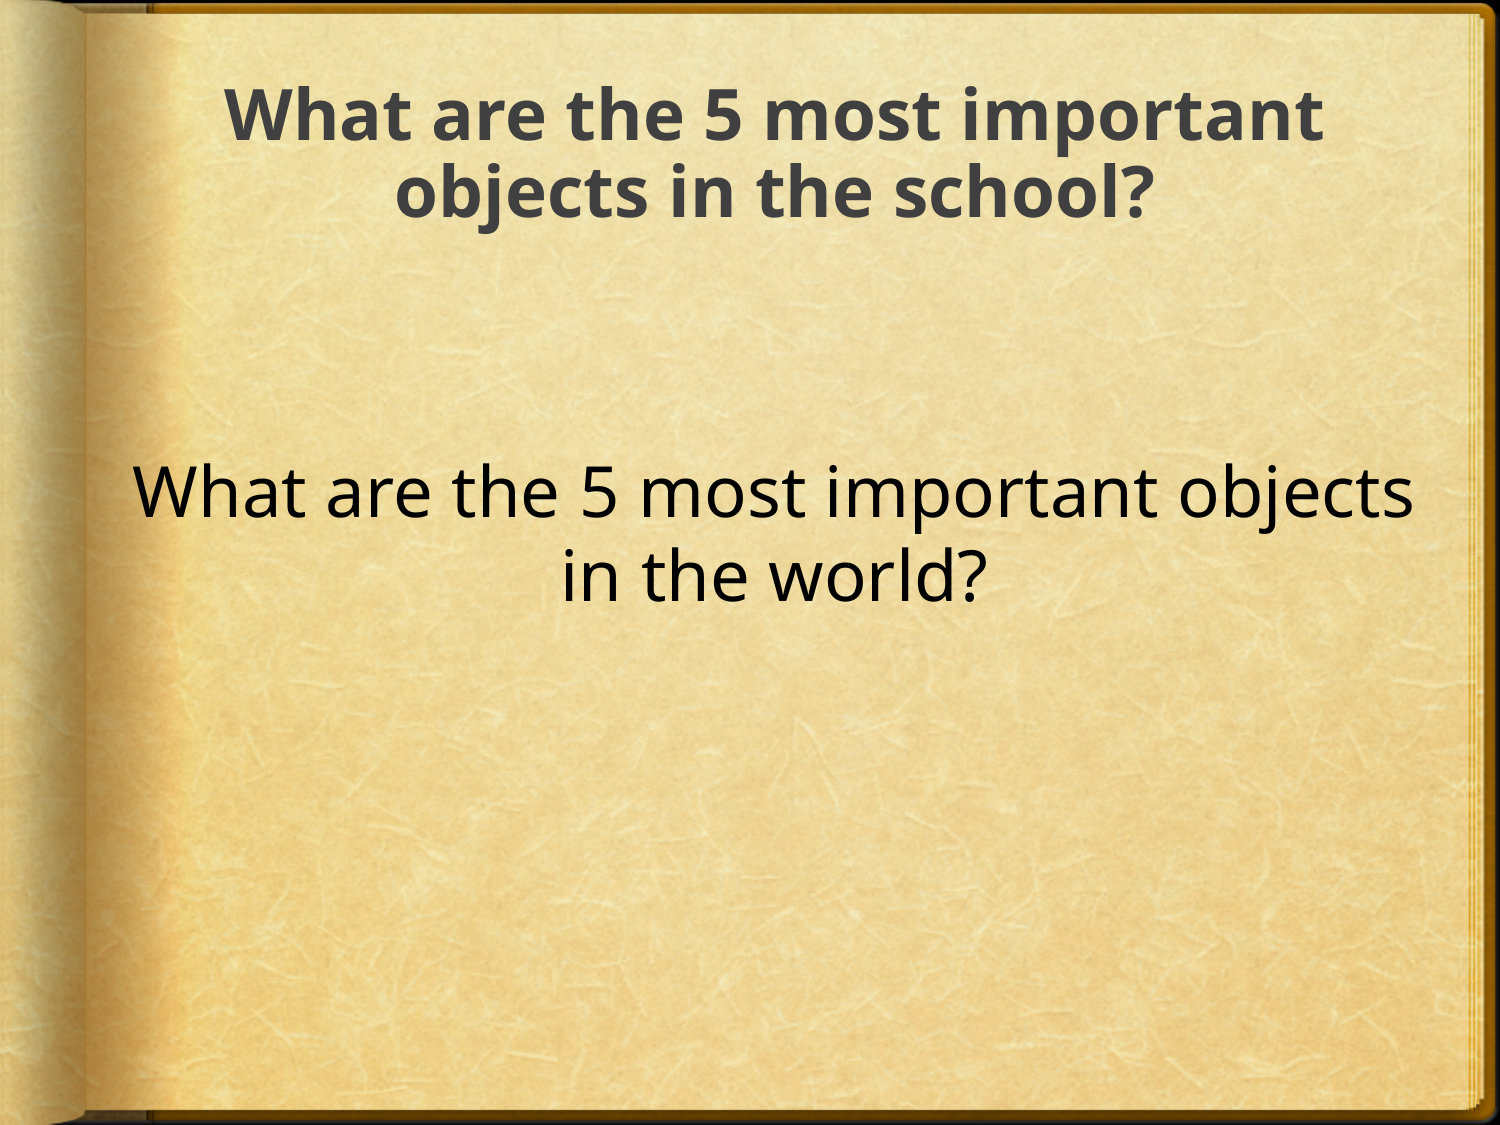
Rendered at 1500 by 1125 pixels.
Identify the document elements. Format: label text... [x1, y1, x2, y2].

picture [0, 0, 1500, 1125]
text_box What are the 5 most important objects in the world? [99, 437, 1450, 625]
title What are the 5 most important objects in the school? [178, 45, 1372, 265]
